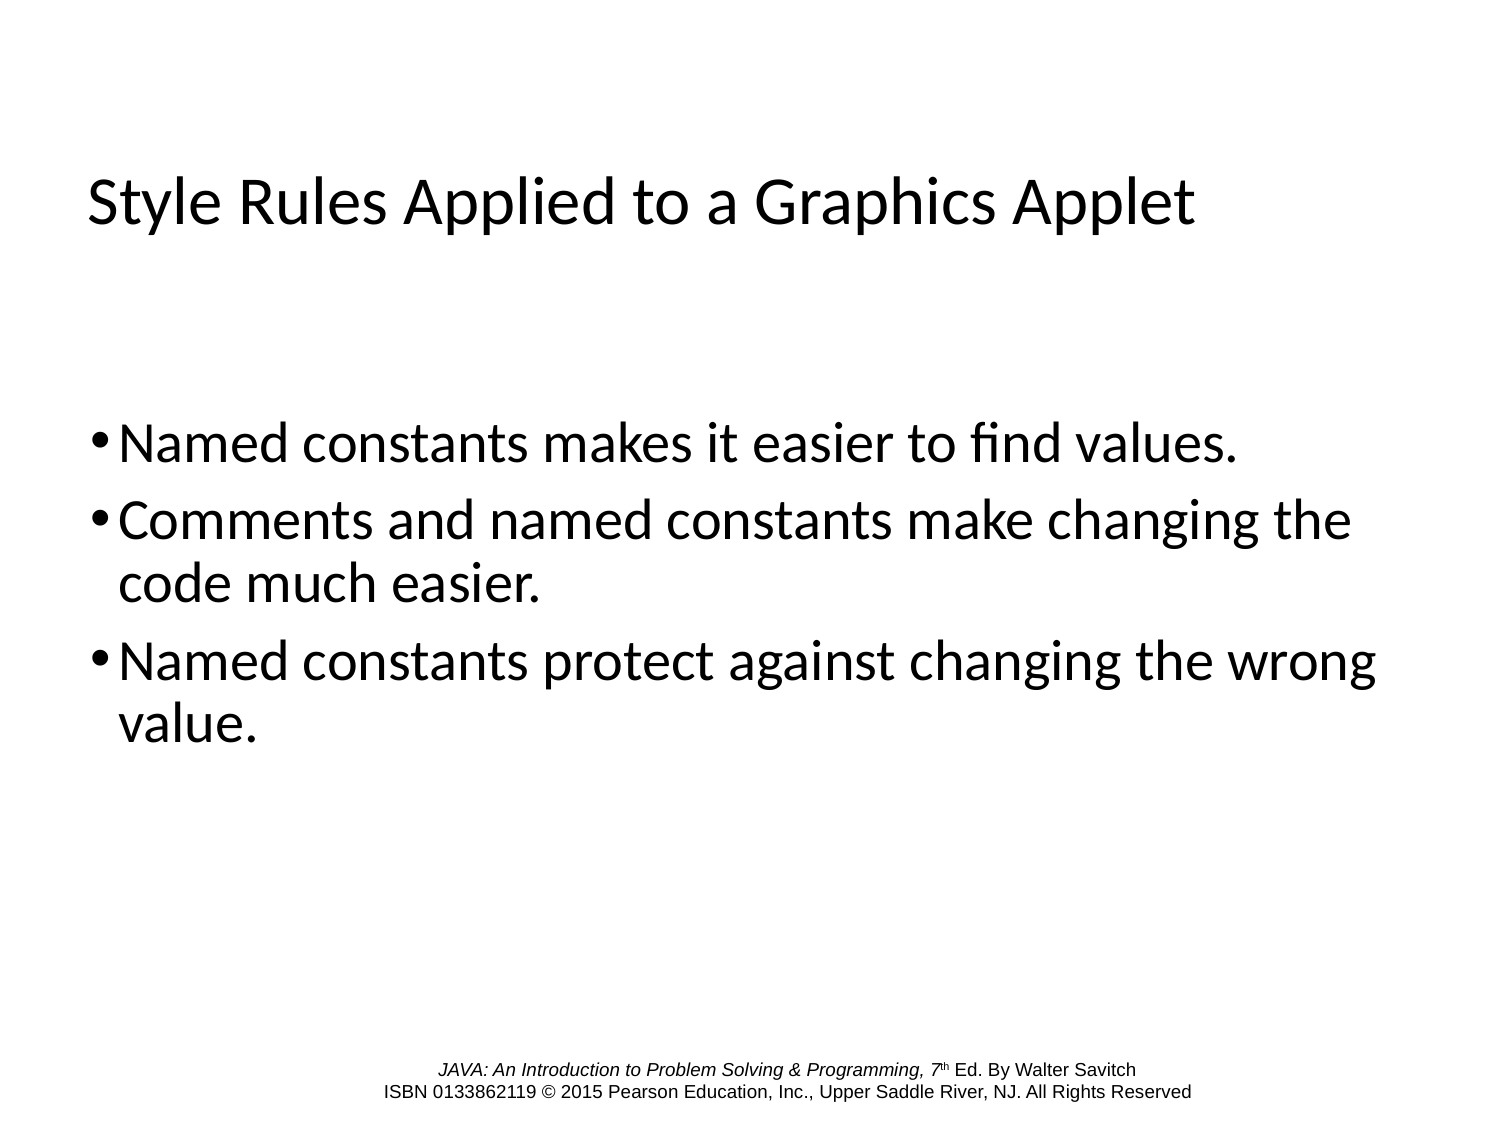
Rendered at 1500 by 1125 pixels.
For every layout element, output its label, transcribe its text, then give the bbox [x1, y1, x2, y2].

list Named constants makes it easier to find values. Comments and named constants make changing the code much easier. Named constants protect against changing the wrong value. [75, 404, 1425, 1005]
title Style Rules Applied to a Graphics Applet [72, 108, 1423, 297]
